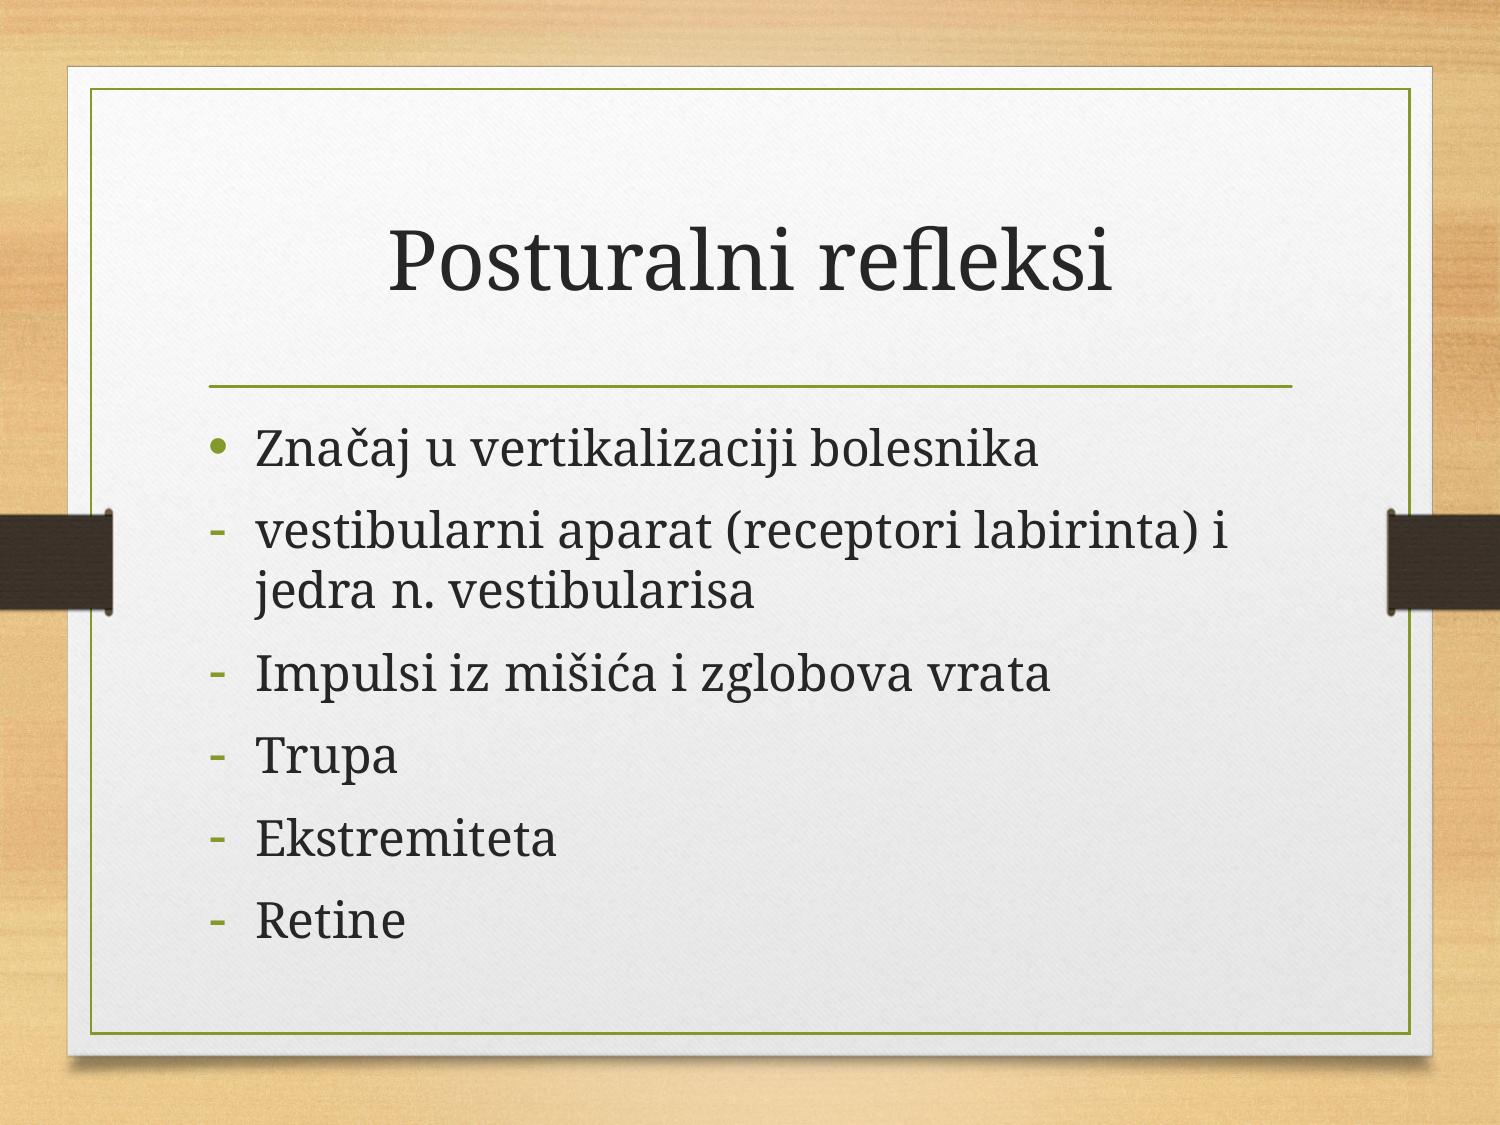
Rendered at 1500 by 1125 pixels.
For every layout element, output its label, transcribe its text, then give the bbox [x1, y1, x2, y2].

list Značaj u vertikalizaciji bolesnika vestibularni aparat (receptori labirinta) i jedra n. vestibularisa Impulsi iz mišića i zglobova vrata Trupa Ekstremiteta Retine [193, 408, 1309, 974]
title Posturalni refleksi [193, 150, 1309, 365]
picture [0, 0, 1500, 1125]
